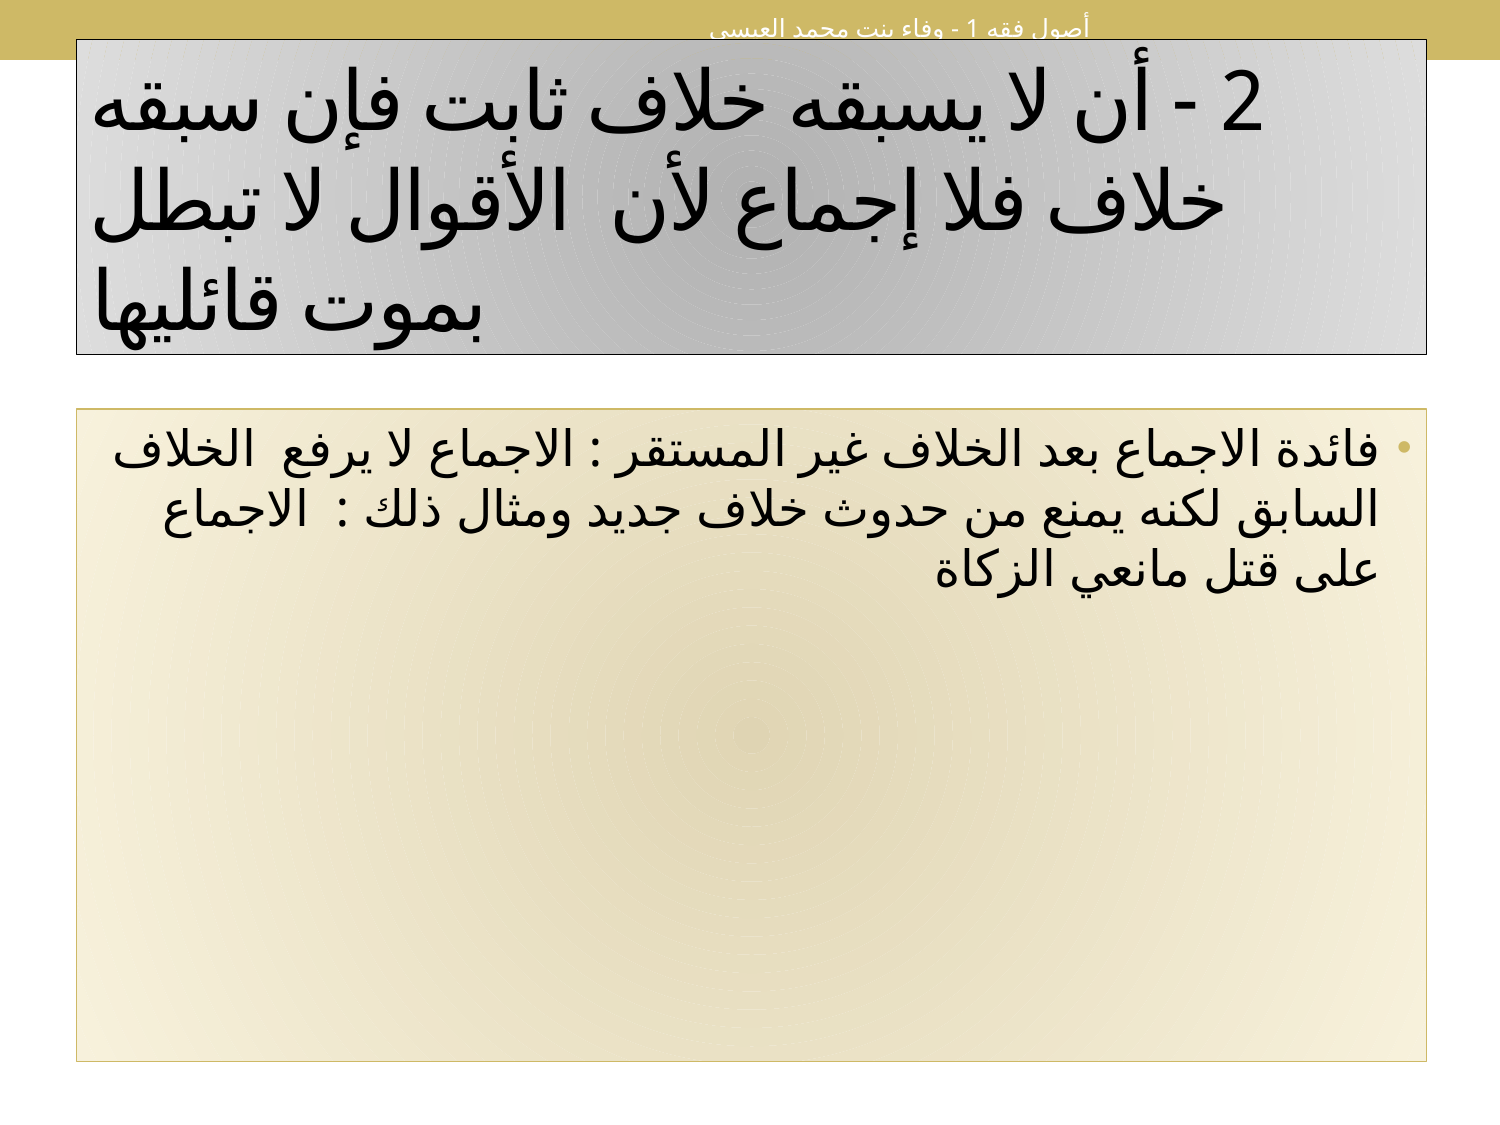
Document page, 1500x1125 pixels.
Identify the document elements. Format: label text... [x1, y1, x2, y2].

title 2 - أن لا يسبقه خلاف ثابت فإن سبقه خلاف فلا إجماع لأن الأقوال لا تبطل بموت قائليها [76, 39, 1427, 355]
footer أصول فقه 1 - وفاء بنت محمد العيسى [562, 3, 1238, 57]
list فائدة الاجماع بعد الخلاف غير المستقر : الاجماع لا يرفع الخلاف السابق لكنه يمنع من حدوث خلاف جديد ومثال ذلك : الاجماع على قتل مانعي الزكاة [76, 408, 1427, 1062]
